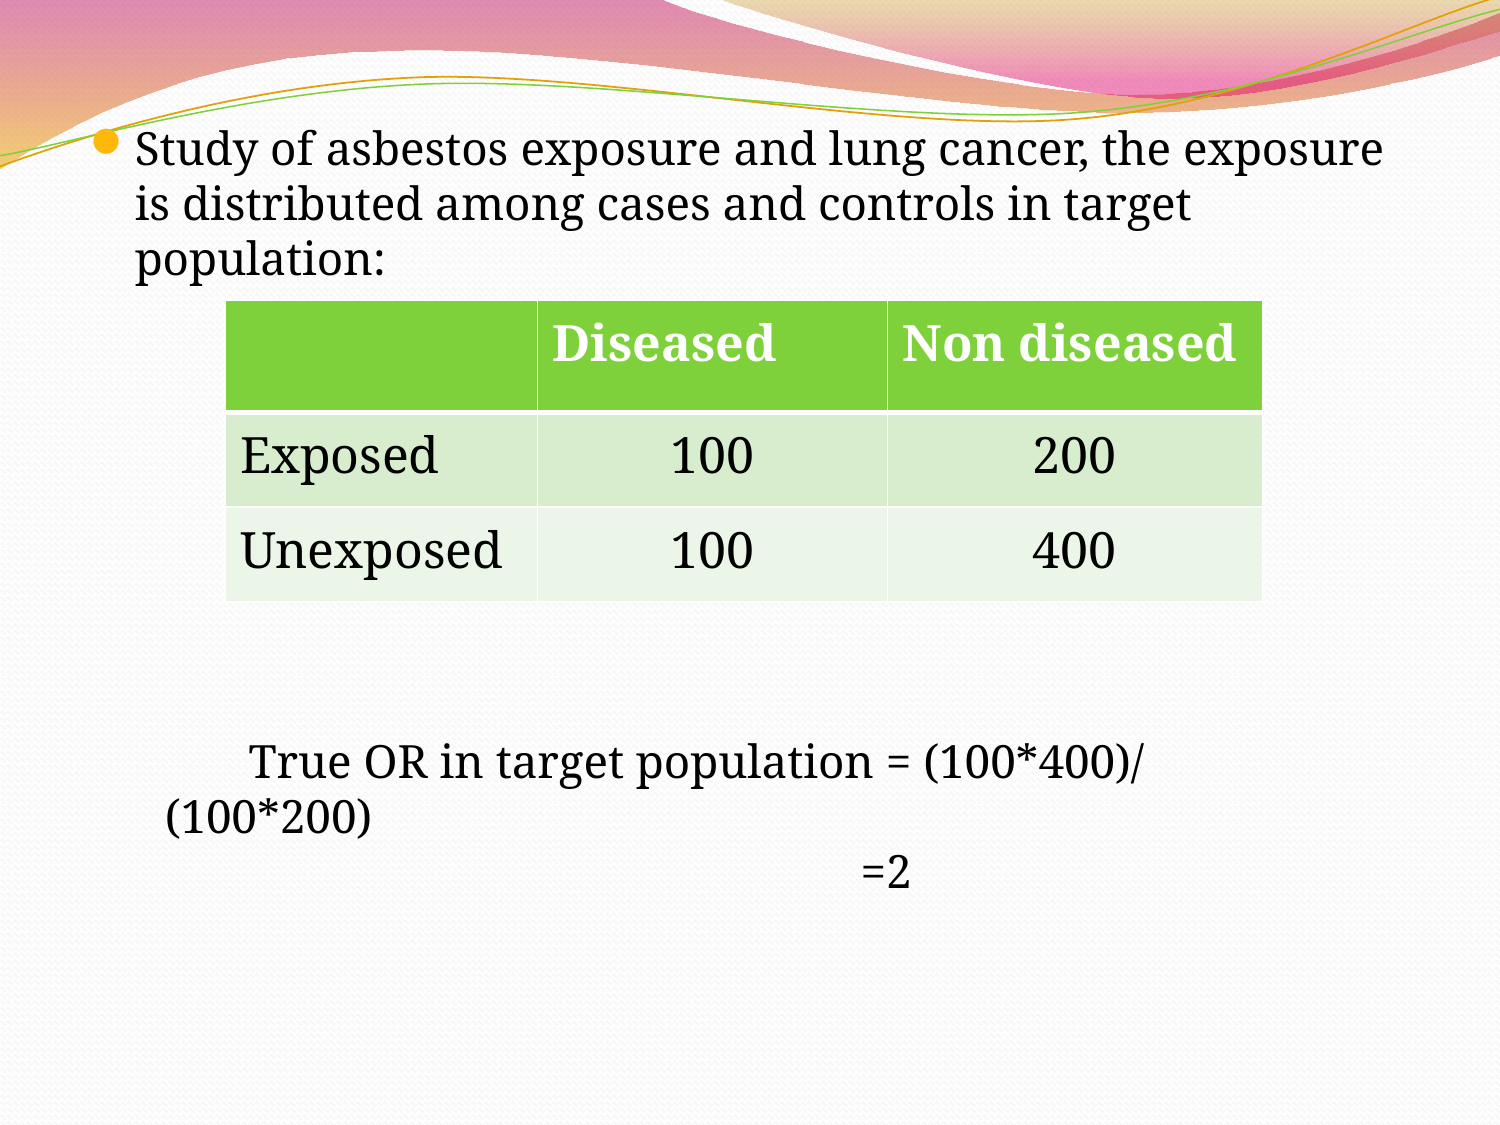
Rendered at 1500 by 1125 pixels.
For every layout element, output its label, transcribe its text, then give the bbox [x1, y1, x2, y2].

table_header Diseased [538, 301, 887, 410]
table_cell Exposed [226, 415, 537, 506]
table_cell 100 [538, 508, 887, 601]
table_cell 200 [888, 415, 1262, 506]
table_cell 400 [888, 508, 1262, 601]
table_cell 100 [538, 415, 887, 506]
table_cell Unexposed [226, 508, 537, 601]
table_header [226, 301, 537, 410]
table_header Non diseased [888, 301, 1262, 410]
list Study of asbestos exposure and lung cancer, the exposure is distributed among cases and controls in target population: [75, 112, 1425, 1005]
text_box True OR in target population = (100*400)/ (100*200) =2 [149, 725, 1350, 905]
